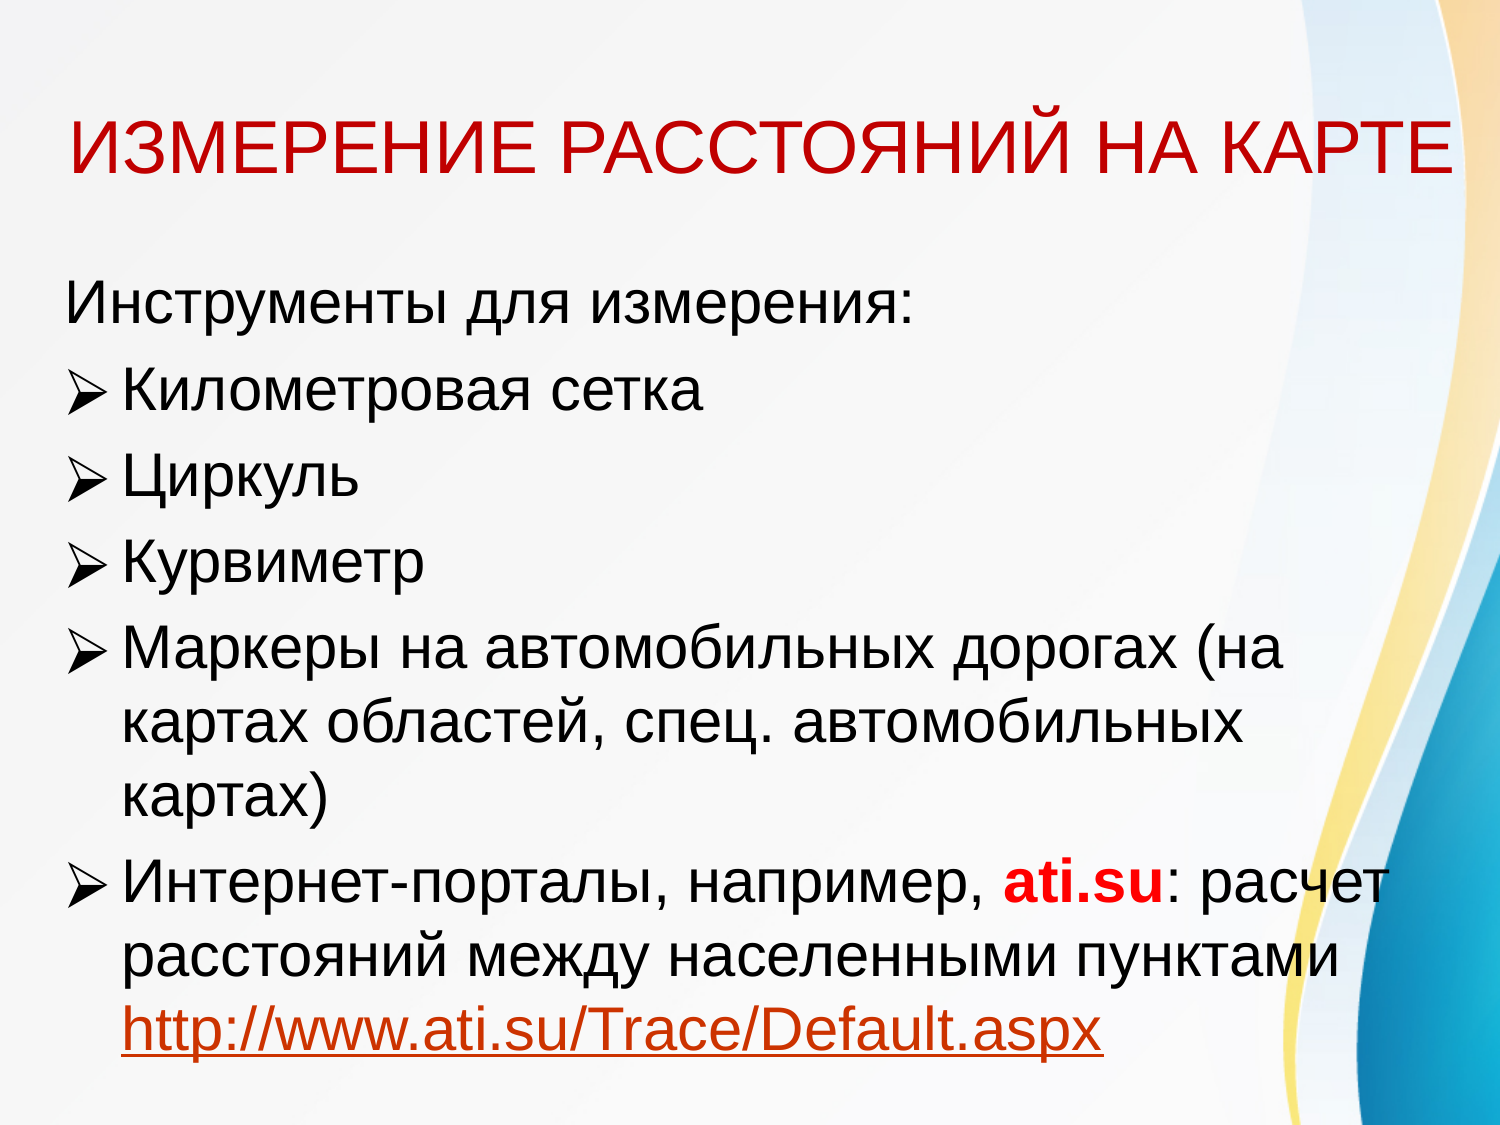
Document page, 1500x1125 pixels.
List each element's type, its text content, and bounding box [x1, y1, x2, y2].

list Инструменты для измерения: Километровая сетка Циркуль Курвиметр Маркеры на автомобильных дорогах (на картах областей, спец. автомобильных картах) Интернет-порталы, например, ati.su: расчет расстояний между населенными пунктами http://www.ati.su/Trace/Default.aspx [49, 254, 1476, 1067]
picture [0, 0, 1500, 1125]
title ИЗМЕРЕНИЕ РАССТОЯНИЙ НА КАРТЕ [49, 74, 1476, 213]
